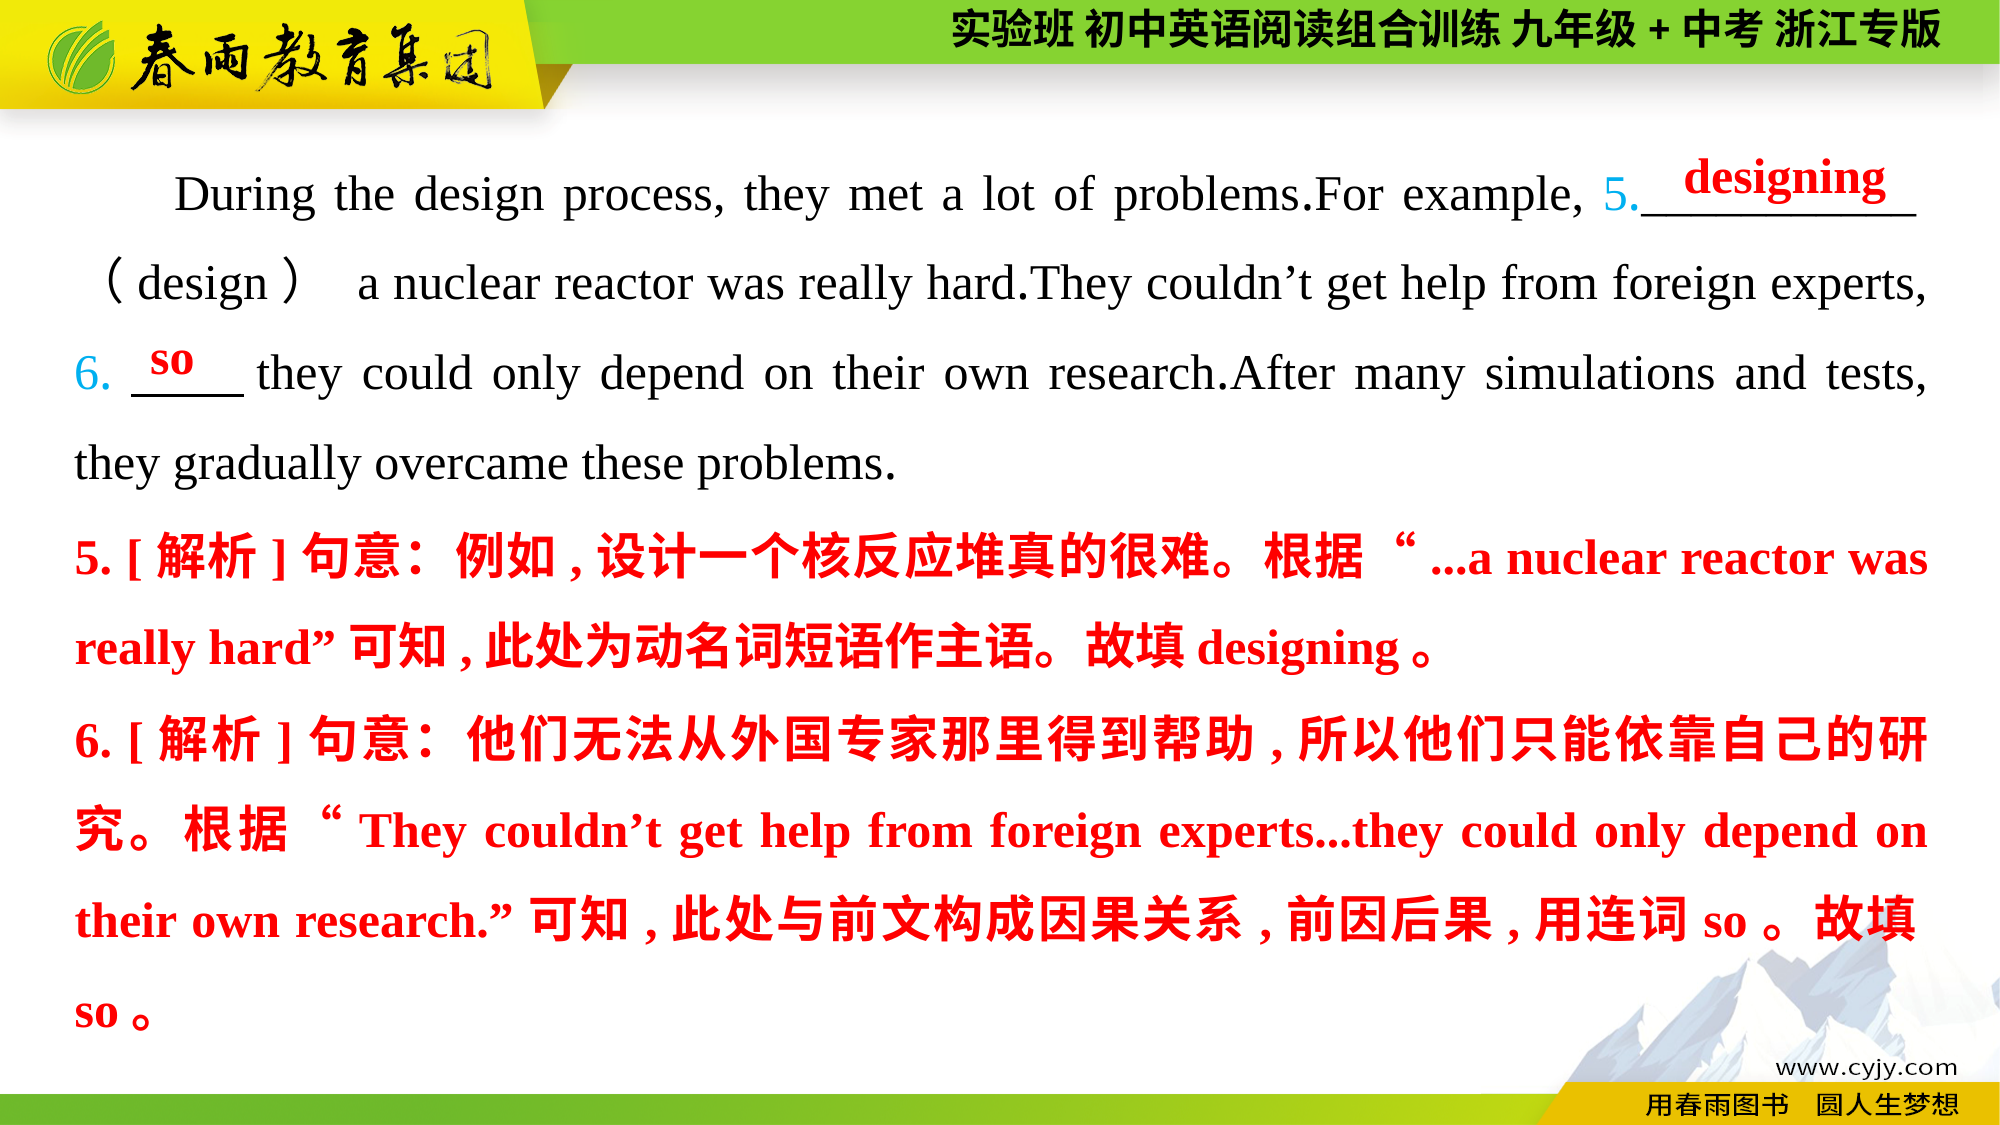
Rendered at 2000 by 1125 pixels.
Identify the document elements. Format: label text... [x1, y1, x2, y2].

text_box so [135, 317, 210, 393]
list During the design process, they met a lot of problems.For example, 5.___________（design） a nuclear reactor was really hard.They couldn’t get help from foreign experts, 6. they could only depend on their own research.After many simulations and tests, they gradually overcame these problems. [59, 122, 1944, 486]
text_box 6. [解析]句意：他们无法从外国专家那里得到帮助,所以他们只能依靠自己的研究。根据“They couldn’t get help from foreign experts...they could only depend on their own research.”可知,此处与前文构成因果关系,前因后果,用连词so。故填so。 [59, 670, 1944, 1046]
text_box 5. [解析]句意：例如,设计一个核反应堆真的很难。根据“...a nuclear reactor was really hard”可知,此处为动名词短语作主语。故填designing。 [59, 486, 1944, 670]
text_box designing [1668, 135, 1902, 211]
picture [0, 0, 2000, 1125]
